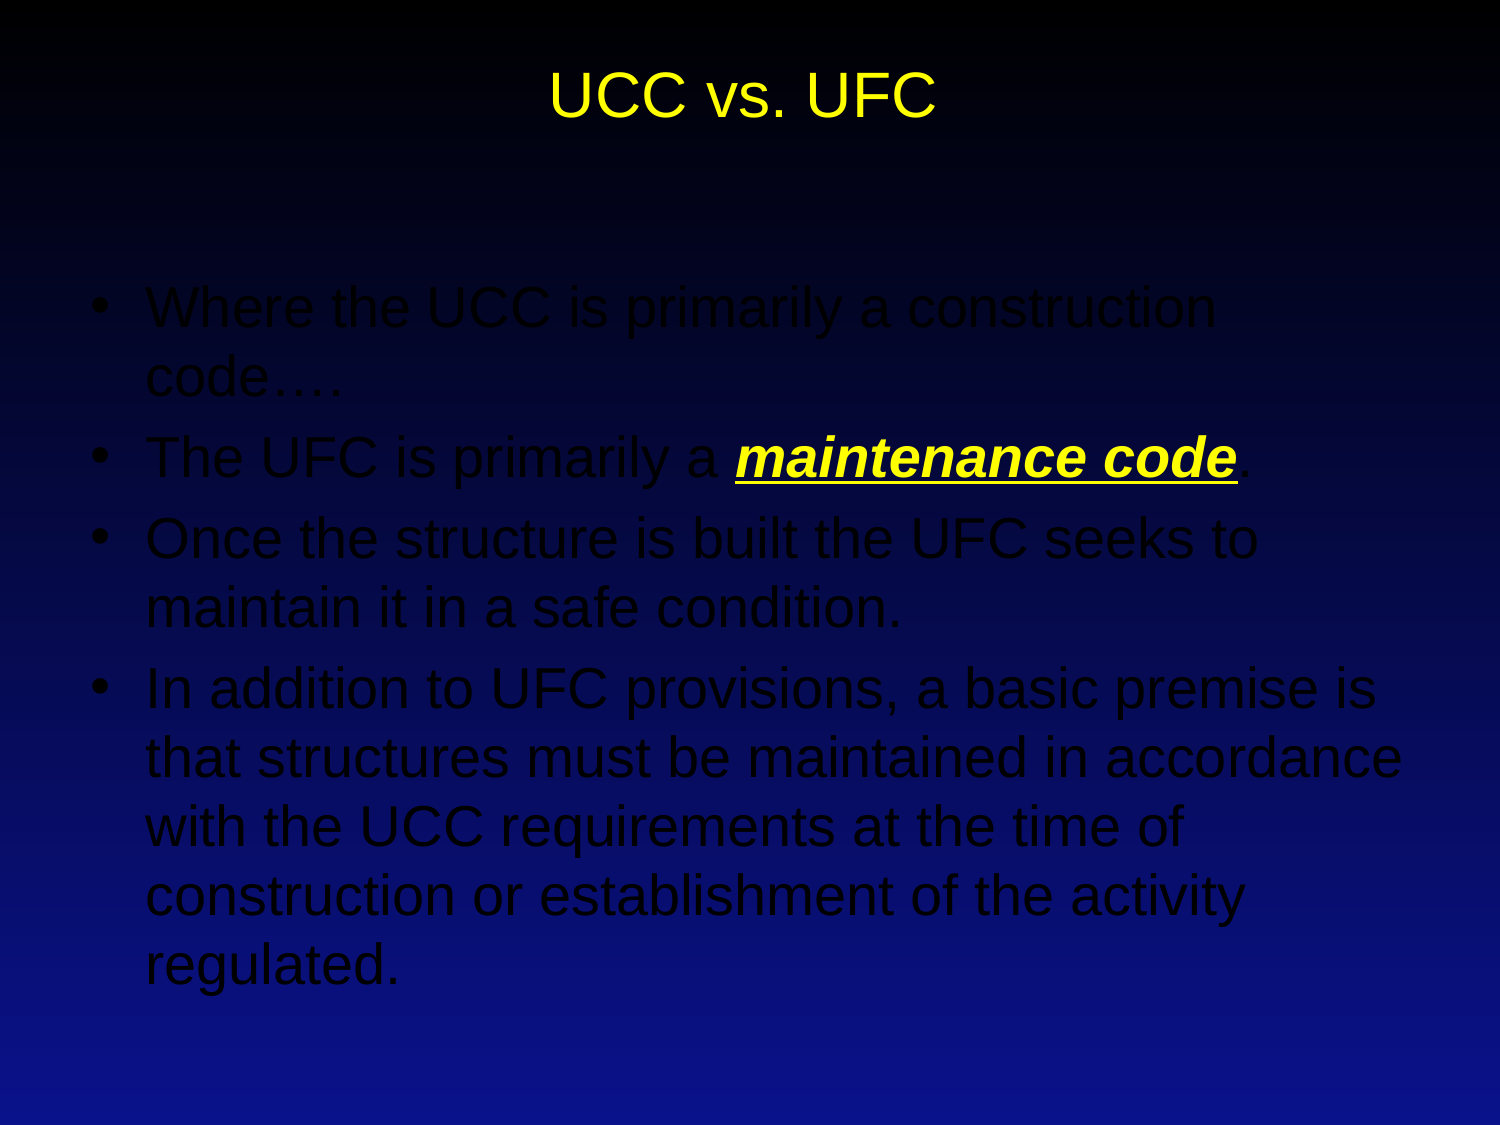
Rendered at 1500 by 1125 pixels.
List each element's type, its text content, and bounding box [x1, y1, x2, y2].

list Where the UCC is primarily a construction code…. The UFC is primarily a maintenance code. Once the structure is built the UFC seeks to maintain it in a safe condition. In addition to UFC provisions, a basic premise is that structures must be maintained in accordance with the UCC requirements at the time of construction or establishment of the activity regulated. [75, 262, 1425, 1005]
title UCC vs. UFC [125, 45, 1363, 138]
